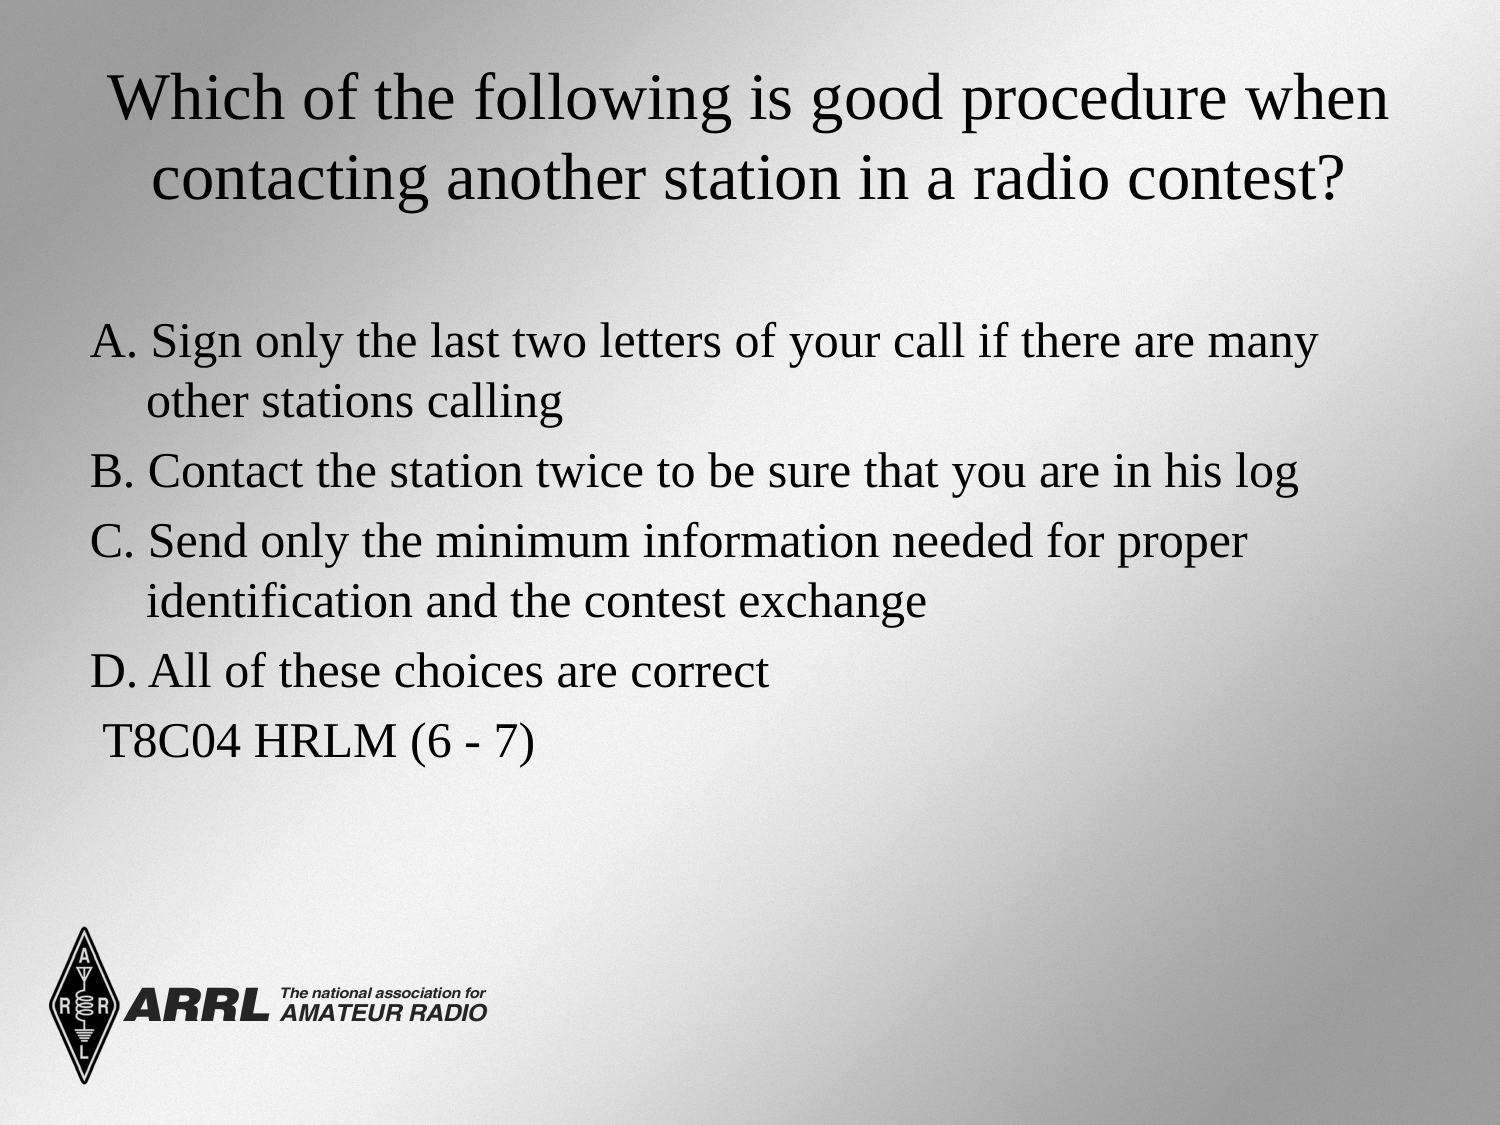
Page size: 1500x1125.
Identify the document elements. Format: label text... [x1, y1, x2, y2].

title Which of the following is good procedure when contacting another station in a radio contest? [75, 45, 1425, 233]
picture [0, 0, 1500, 1125]
list A. Sign only the last two letters of your call if there are many other stations calling B. Contact the station twice to be sure that you are in his log C. Send only the minimum information needed for proper identification and the contest exchange D. All of these choices are correct T8C04 HRLM (6 - 7) [75, 299, 1425, 1005]
